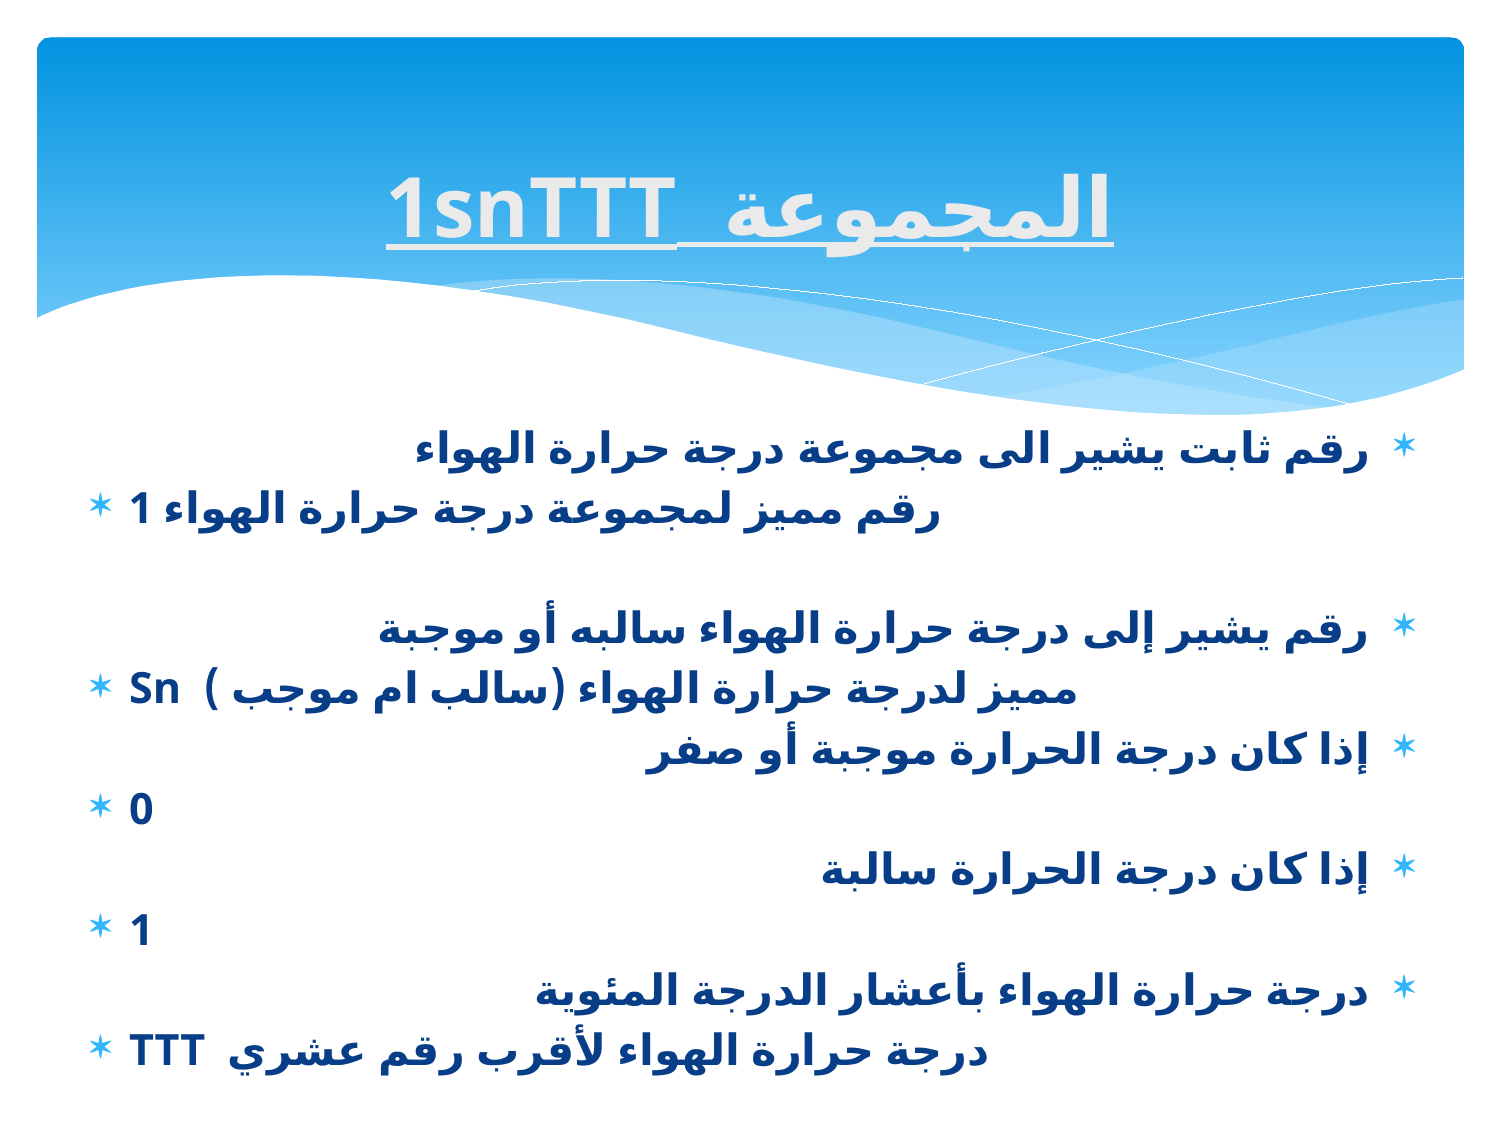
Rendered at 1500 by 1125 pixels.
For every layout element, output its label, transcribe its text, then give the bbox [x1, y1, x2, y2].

list رقم ثابت يشير الى مجموعة درجة حرارة الهواء رقم مميز لمجموعة درجة حرارة الهواء 1 رقم يشير إلى درجة حرارة الهواء سالبه أو موجبة Sn مميز لدرجة حرارة الهواء (سالب ام موجب ) إذا كان درجة الحرارة موجبة أو صفر 0 إذا كان درجة الحرارة سالبة 1 درجة حرارة الهواء بأعشار الدرجة المئوية TTT درجة حرارة الهواء لأقرب رقم عشري [75, 412, 1425, 1088]
title المجموعة 1snTTT [75, 58, 1425, 350]
